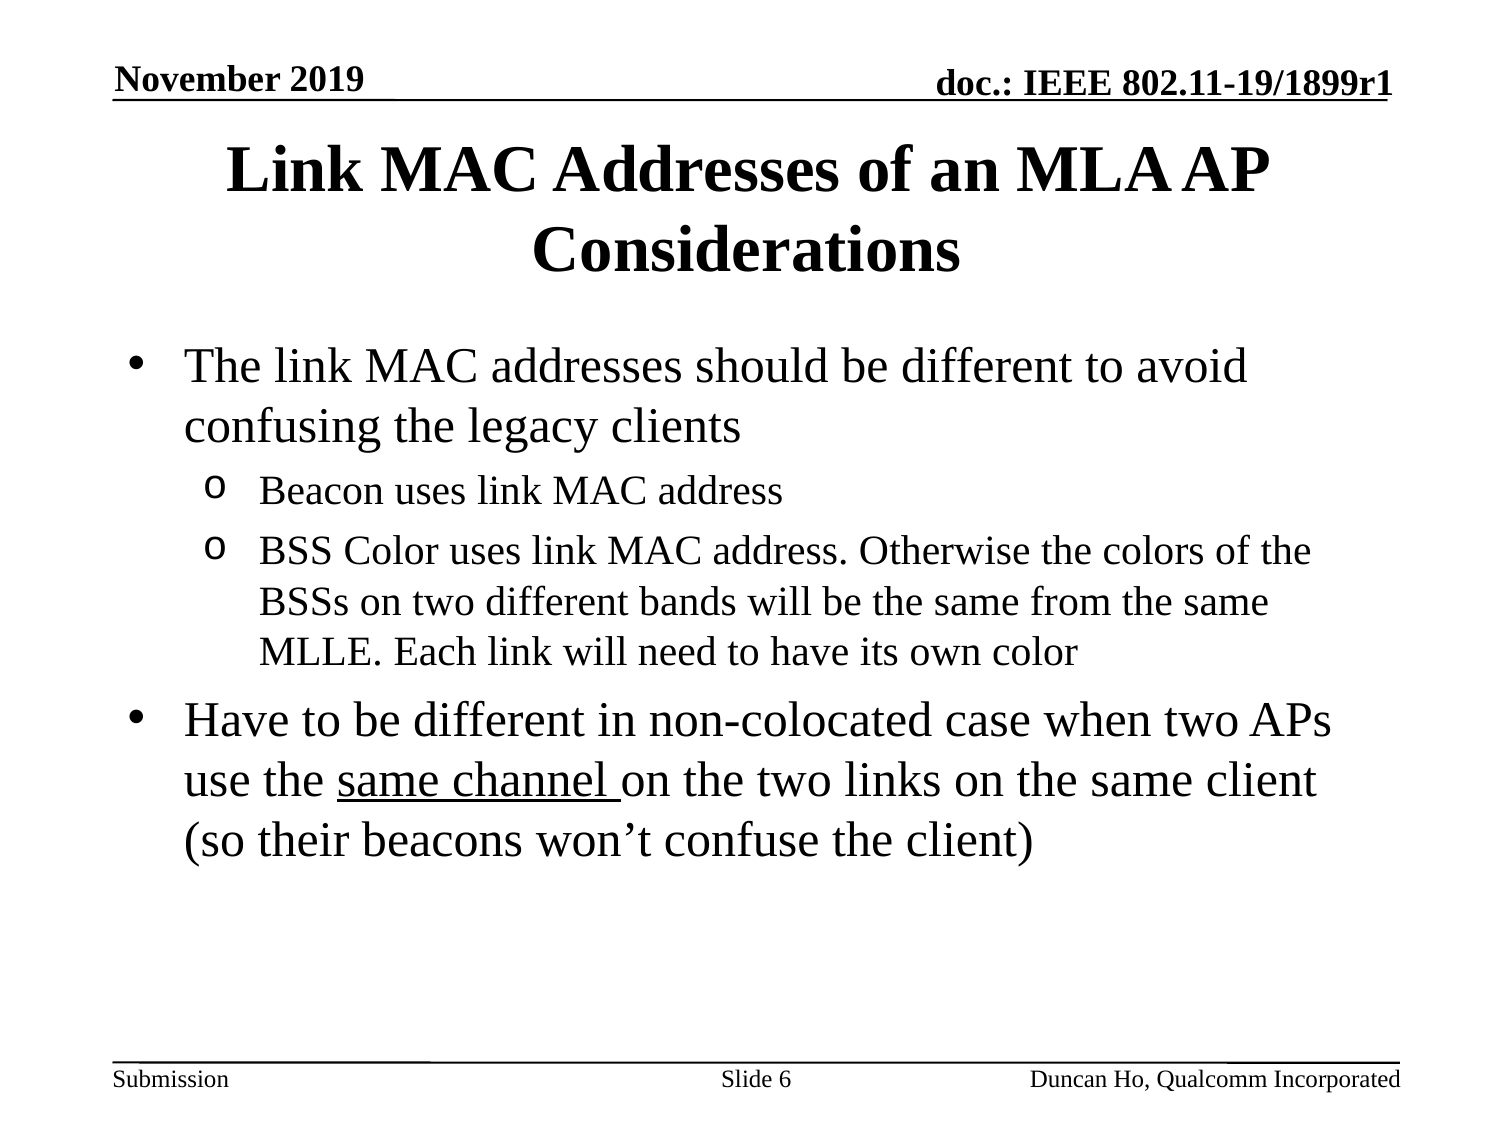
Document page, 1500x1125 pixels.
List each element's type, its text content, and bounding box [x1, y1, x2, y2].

title Link MAC Addresses of an MLA AP Considerations [109, 136, 1385, 275]
slide_number Slide 6 [712, 1061, 800, 1123]
list The link MAC addresses should be different to avoid confusing the legacy clients Beacon uses link MAC address BSS Color uses link MAC address. Otherwise the colors of the BSSs on two different bands will be the same from the same MLLE. Each link will need to have its own color Have to be different in non-colocated case when two APs use the same channel on the two links on the same client (so their beacons won’t confuse the client) [112, 324, 1388, 1011]
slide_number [114, 54, 423, 100]
footer Duncan Ho, Qualcomm Incorporated [878, 1061, 1402, 1093]
